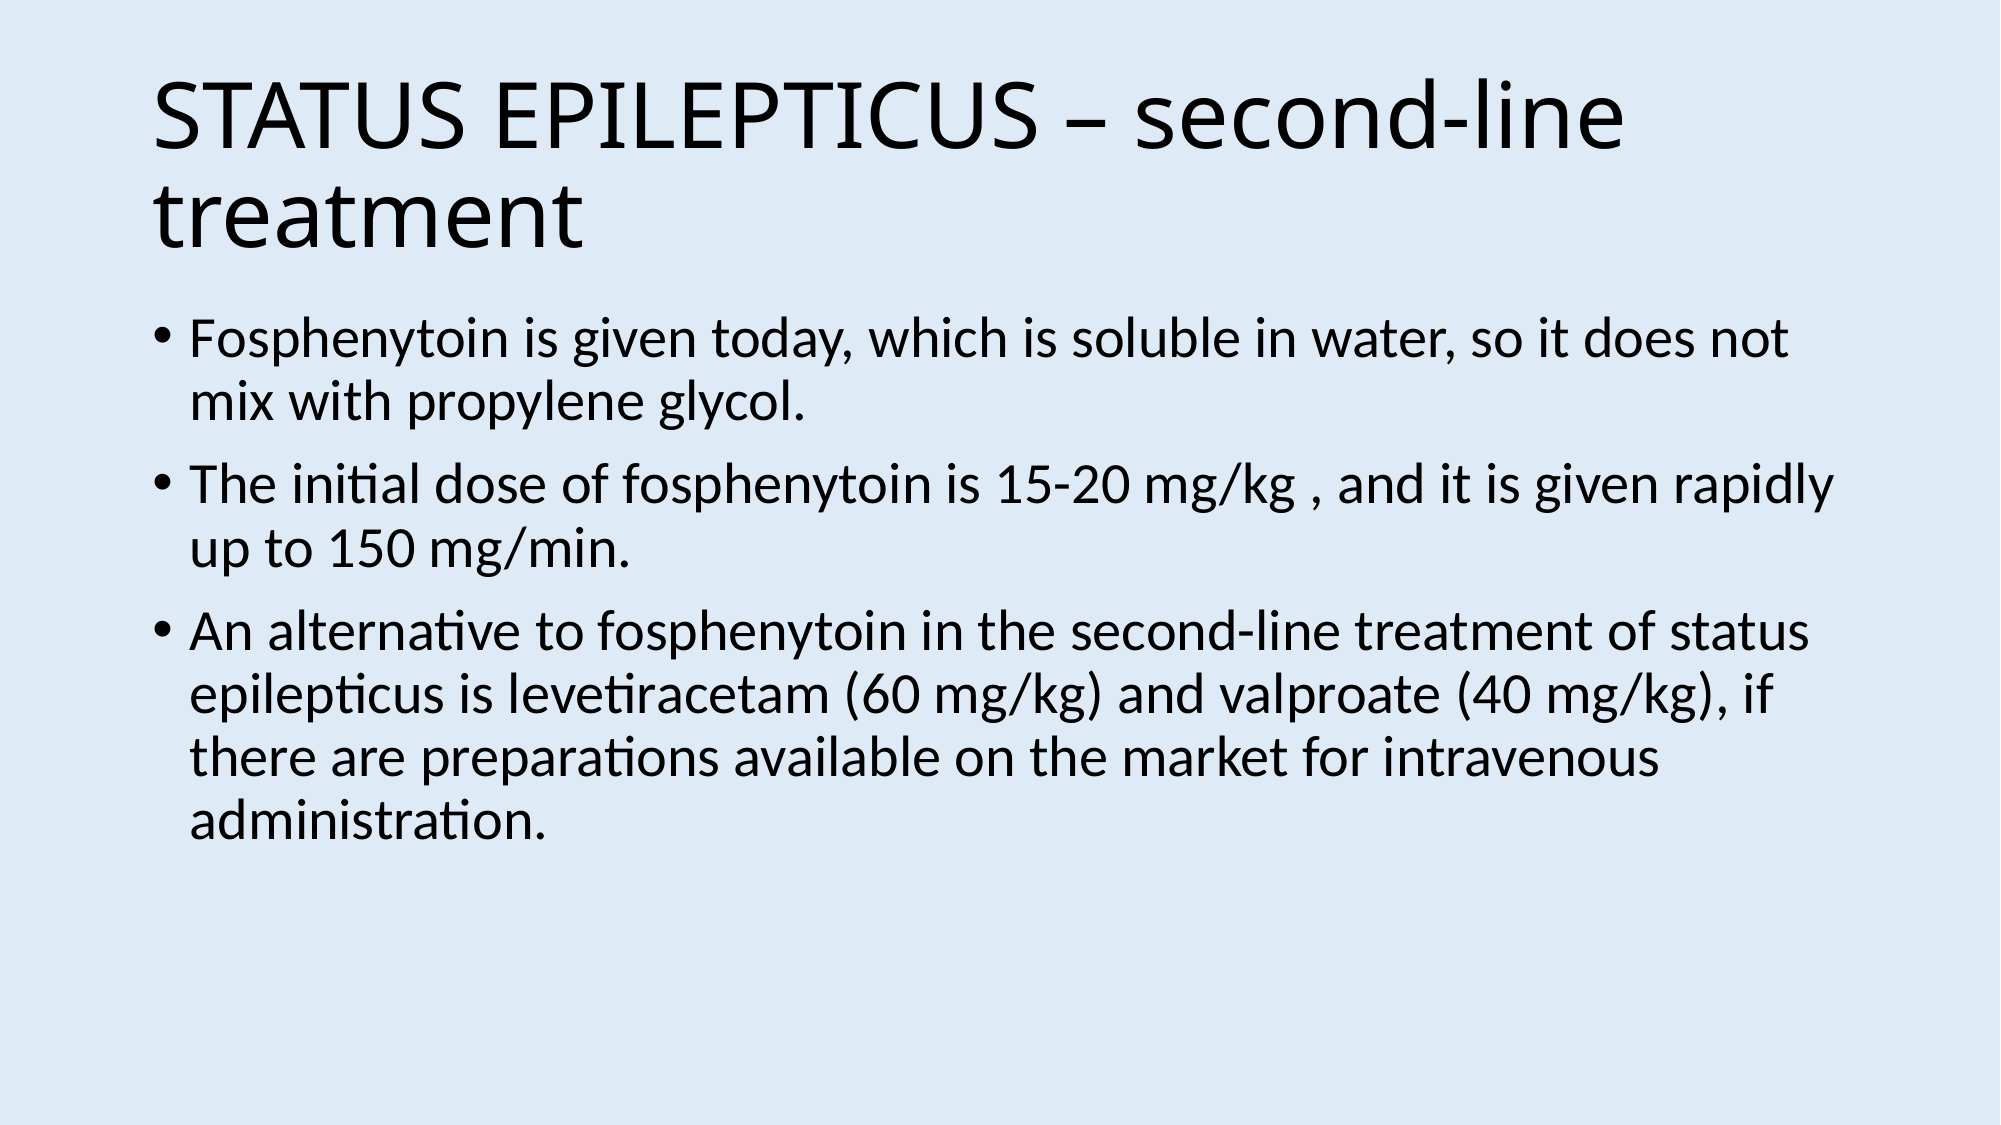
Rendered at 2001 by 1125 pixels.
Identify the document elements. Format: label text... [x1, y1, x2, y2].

title STATUS EPILEPTICUS – second-line treatment [137, 59, 1863, 278]
list Fosphenytoin is given today, which is soluble in water, so it does not mix with propylene glycol. The initial dose of fosphenytoin is 15-20 mg/kg , and it is given rapidly up to 150 mg/min. An alternative to fosphenytoin in the second-line treatment of status epilepticus is levetiracetam (60 mg/kg) and valproate (40 mg/kg), if there are preparations available on the market for intravenous administration. [137, 299, 1863, 1014]
